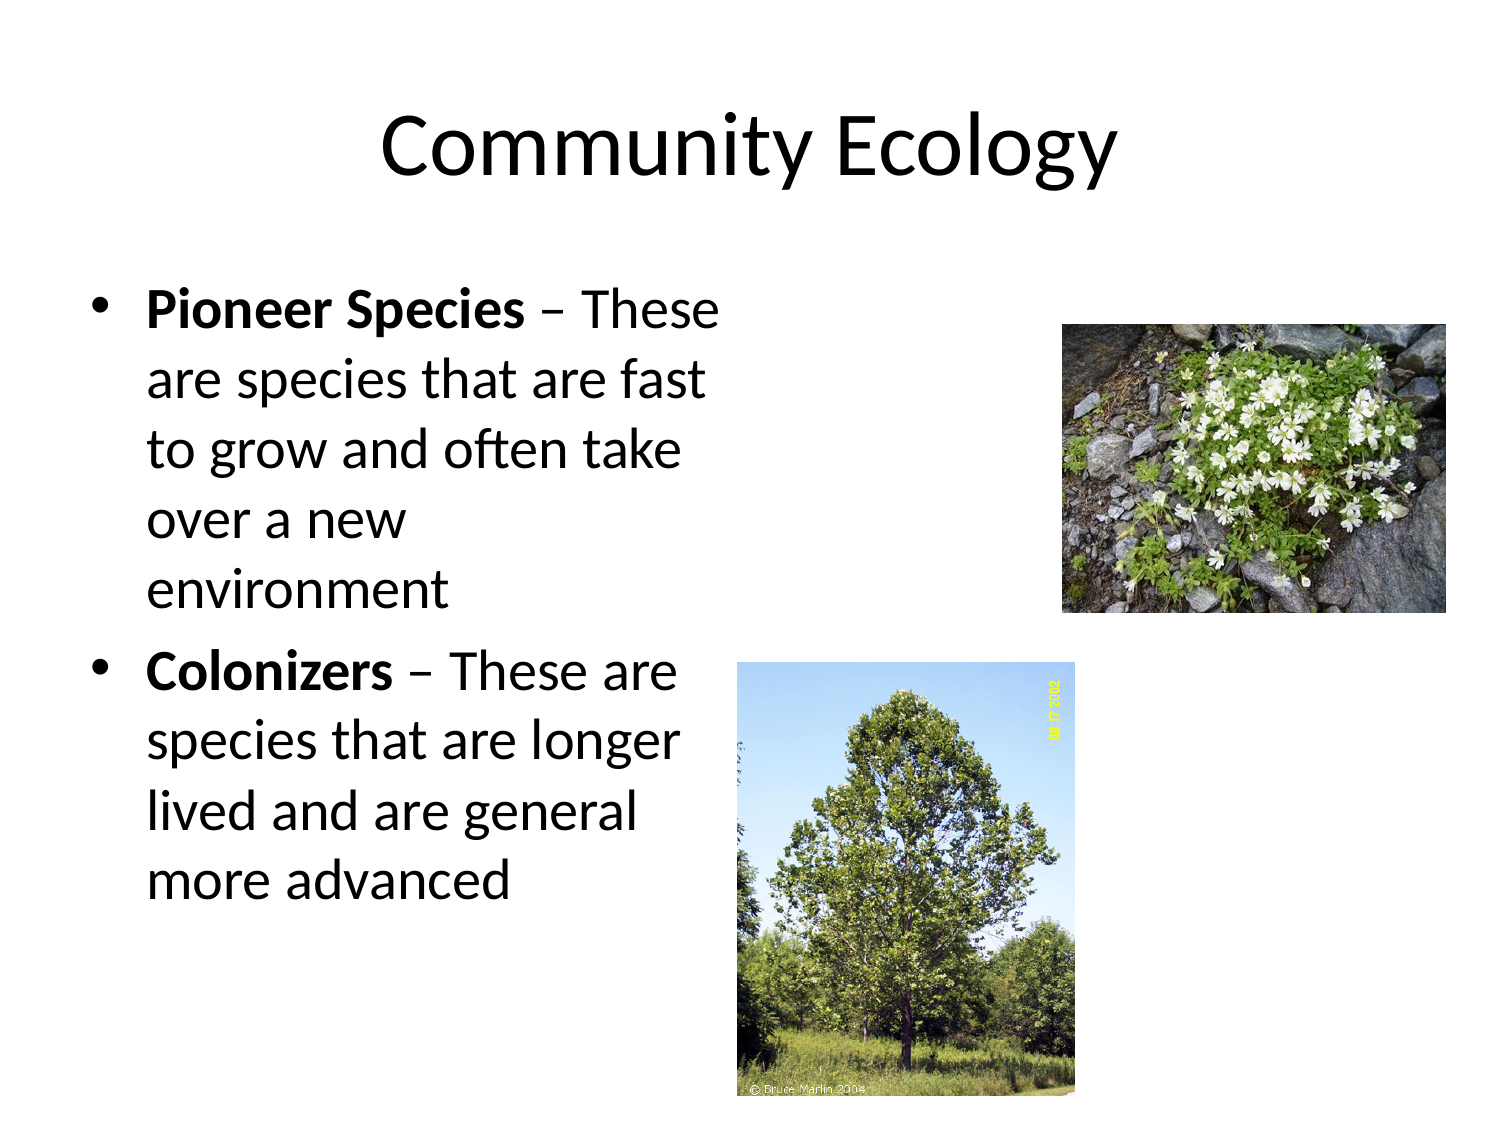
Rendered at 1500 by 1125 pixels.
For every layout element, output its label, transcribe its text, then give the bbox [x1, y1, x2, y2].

title Community Ecology [75, 45, 1425, 233]
picture [737, 662, 1076, 1096]
list Pioneer Species – These are species that are fast to grow and often take over a new environment Colonizers – These are species that are longer lived and are general more advanced [75, 262, 738, 1005]
picture [1062, 324, 1447, 613]
